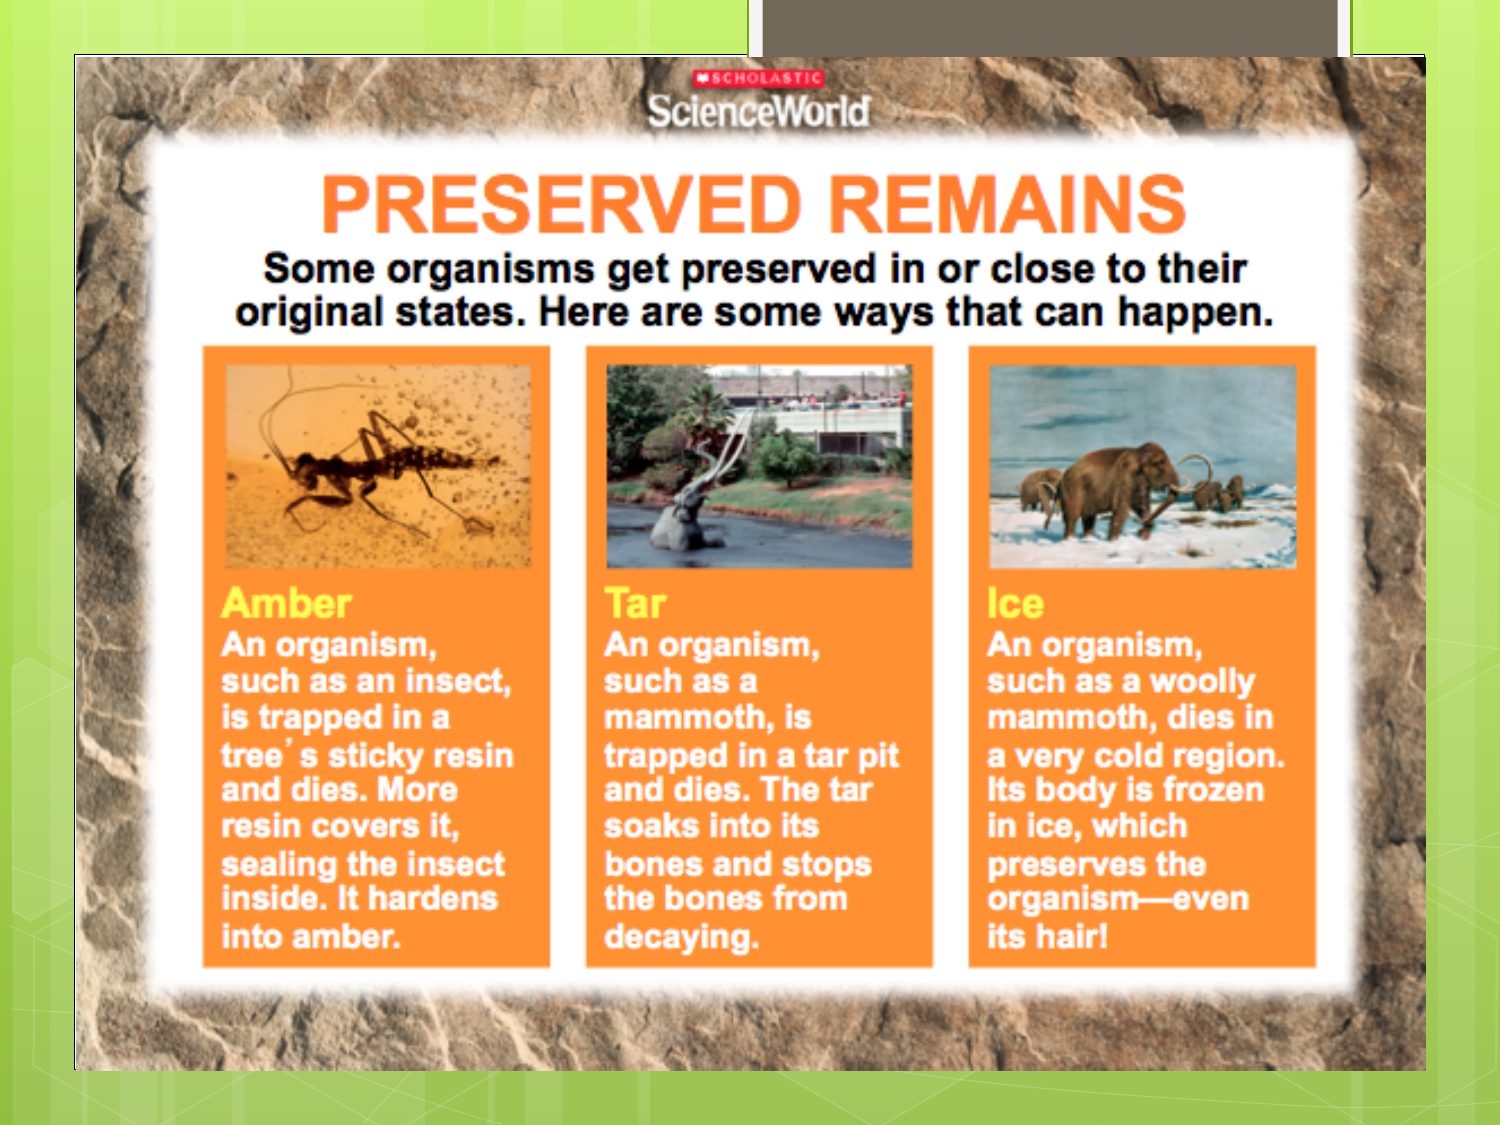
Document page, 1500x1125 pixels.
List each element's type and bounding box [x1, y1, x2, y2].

picture [76, 57, 1426, 1071]
